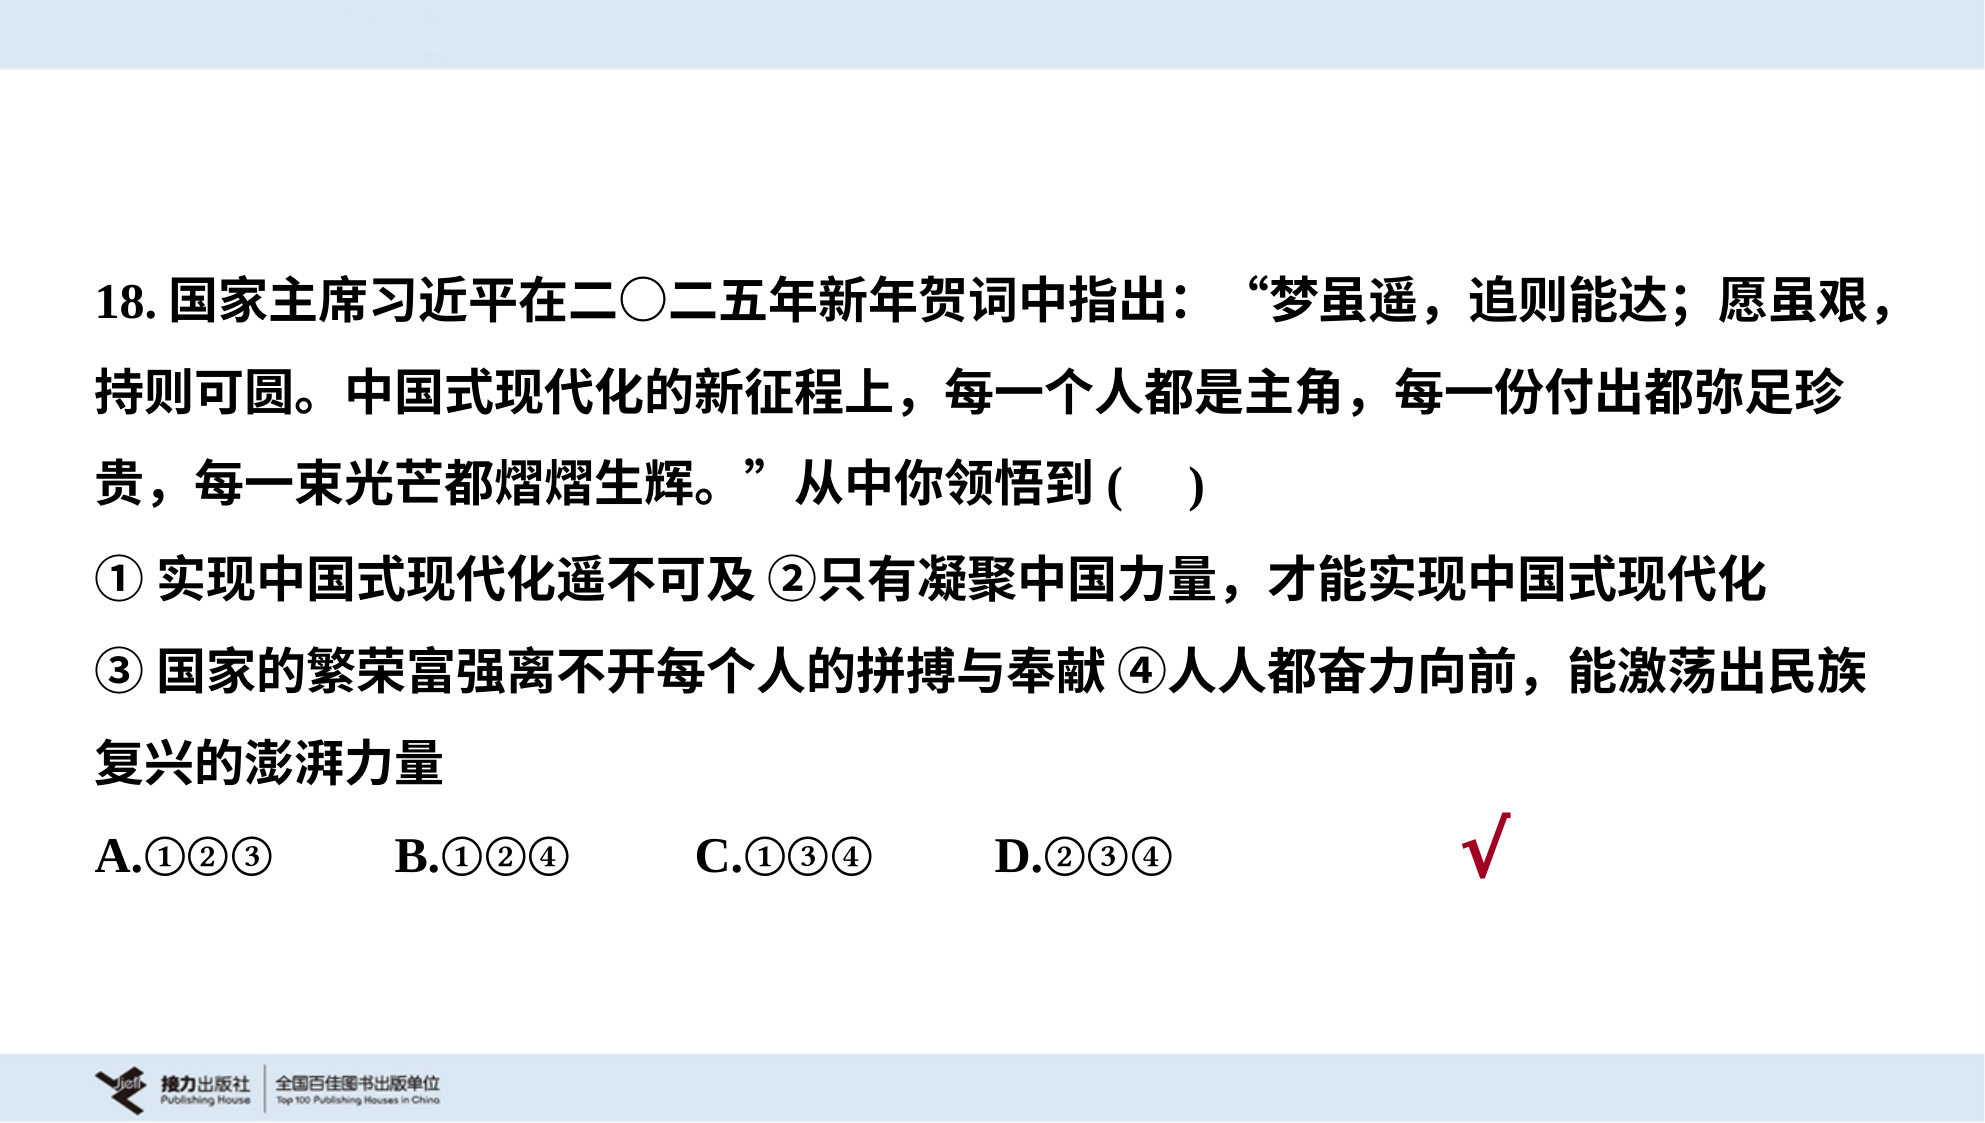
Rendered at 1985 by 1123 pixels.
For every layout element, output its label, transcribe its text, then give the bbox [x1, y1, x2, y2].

text_box A.①②③ B.①②④ C.①③④ D.②③④ [94, 795, 1892, 883]
text_box √ [1459, 800, 1511, 894]
text_box 18.国家主席习近平在二○二五年新年贺词中指出：“梦虽遥，追则能达；愿虽艰， 持则可圆。中国式现代化的新征程上，每一个人都是主角，每一份付出都弥足珍 贵，每一束光芒都熠熠生辉。”从中你领悟到( ) [94, 236, 1892, 512]
picture [0, 0, 1985, 1122]
text_box ①实现中国式现代化遥不可及 ②只有凝聚中国力量，才能实现中国式现代化 ③国家的繁荣富强离不开每个人的拼搏与奉献 ④人人都奋力向前，能激荡出民族 复兴的澎湃力量 [94, 515, 1892, 791]
